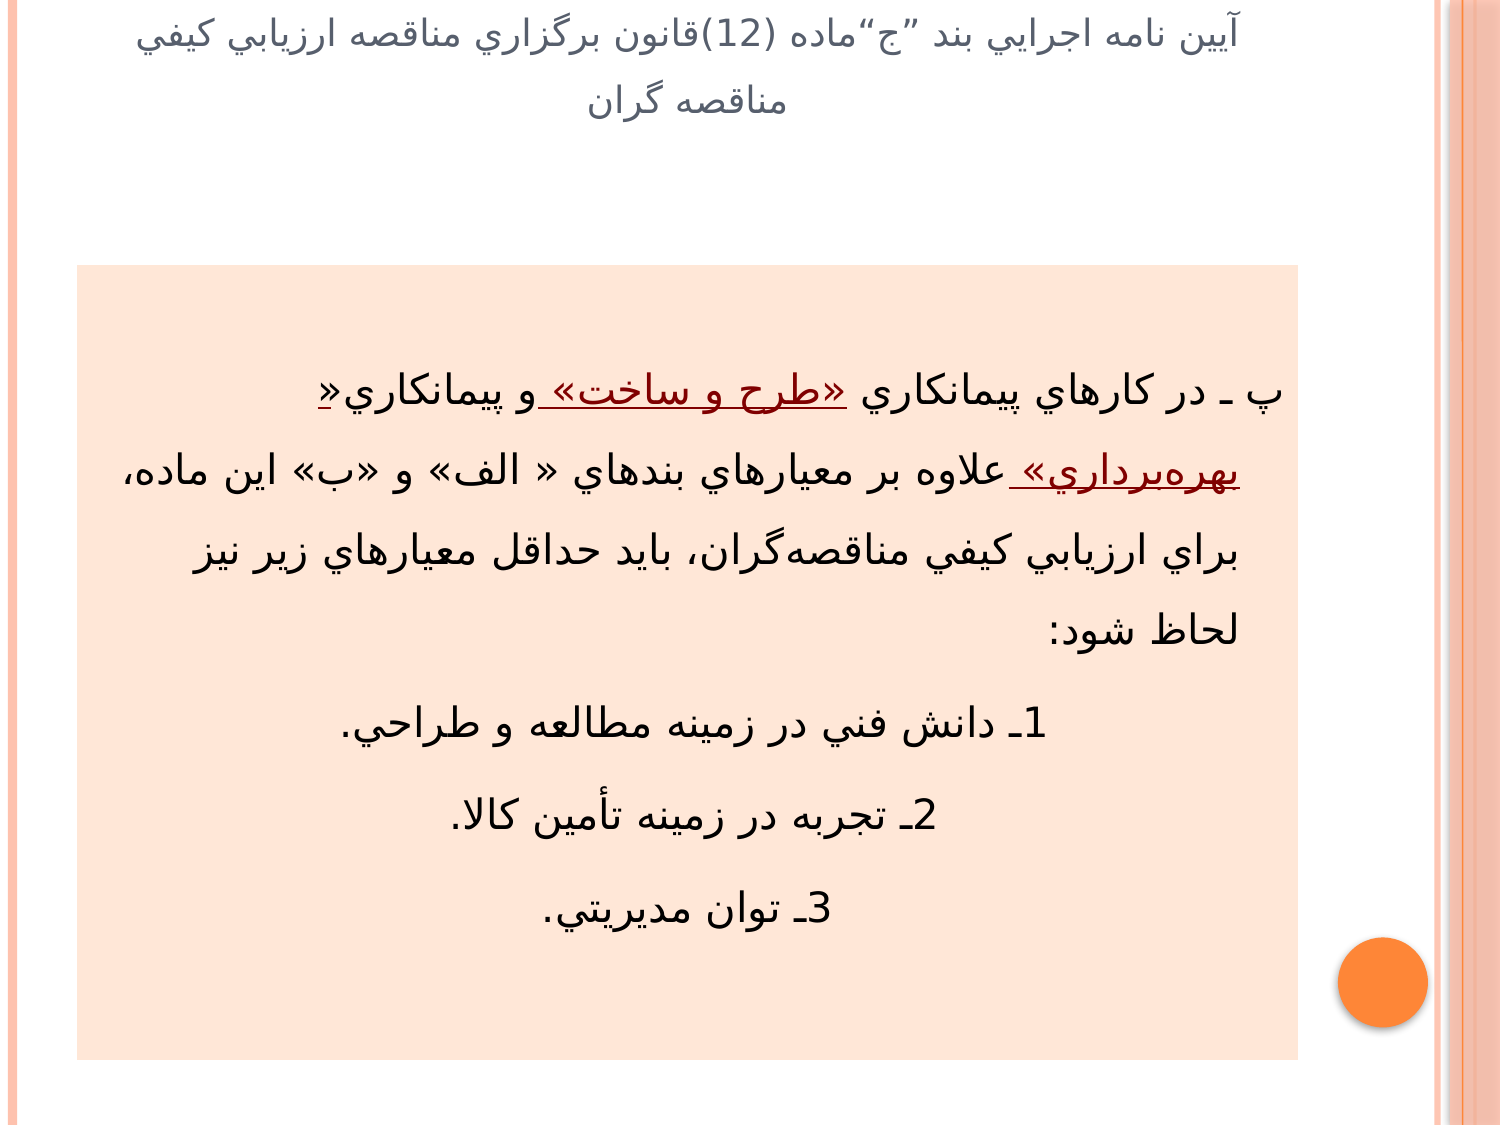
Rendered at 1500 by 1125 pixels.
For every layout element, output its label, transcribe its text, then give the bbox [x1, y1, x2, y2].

list پ ـ در كارهاي پيمانكاري «طرح و ساخت» و پيمانكاري« بهره‌برداري» علاوه بر معيارهاي بندهاي « الف» و «ب» اين ماده، براي ارزيابي كيفي مناقصه‌گران، بايد حداقل معيارهاي زير نيز لحاظ شود: 1ـ دانش فني در زمينه مطالعه و طراحي. 2ـ تجربه در زمينه تأمين كالا. 3ـ توان مديريتي. [73, 260, 1302, 1064]
title آيين نامه اجرايي بند ”ج“ماده (12)قانون برگزاري مناقصه ارزيابي كيفي مناقصه گران [75, 45, 1300, 129]
